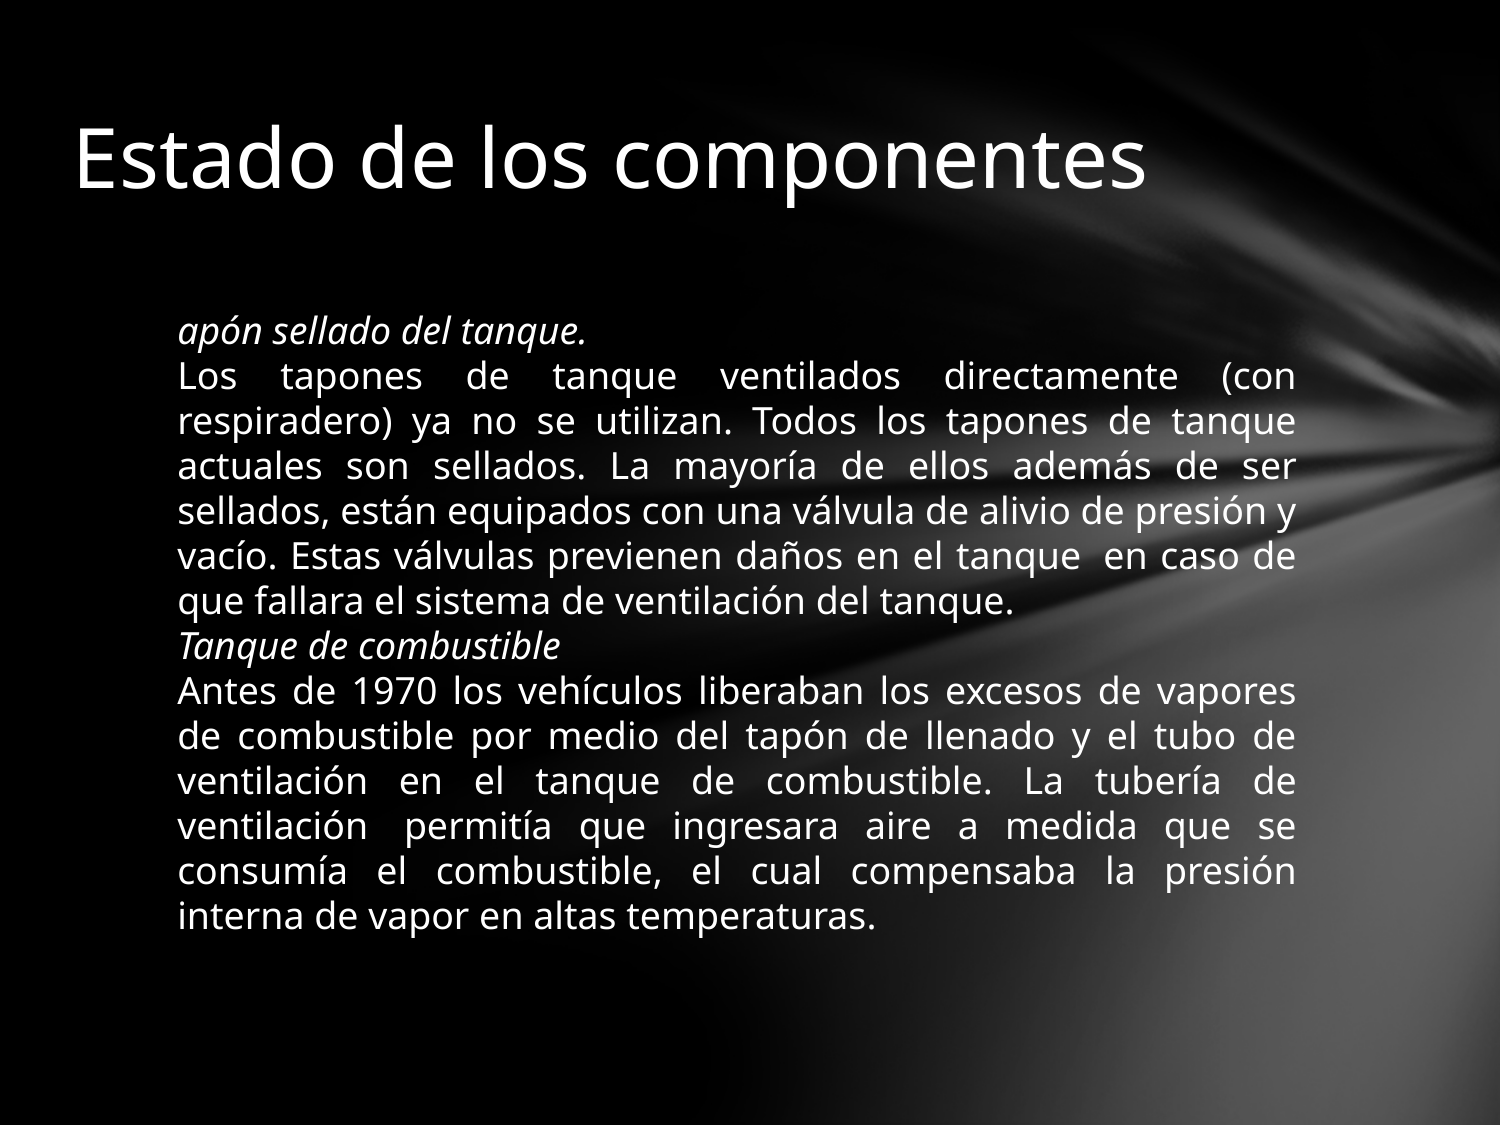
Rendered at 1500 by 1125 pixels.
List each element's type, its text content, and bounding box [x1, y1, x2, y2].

title Estado de los componentes [57, 37, 1318, 213]
text_box apón sellado del tanque. Los tapones de tanque ventilados directamente (con respiradero) ya no se utilizan. Todos los tapones de tanque actuales son sellados. La mayoría de ellos además de ser sellados, están equipados con una válvula de alivio de presión y vacío. Estas válvulas previenen daños en el tanque en caso de que fallara el sistema de ventilación del tanque. Tanque de combustible Antes de 1970 los vehículos liberaban los excesos de vapores de combustible por medio del tapón de llenado y el tubo de ventilación en el tanque de combustible. La tubería de ventilación permitía que ingresara aire a medida que se consumía el combustible, el cual compensaba la presión interna de vapor en altas temperaturas. [162, 299, 1313, 945]
